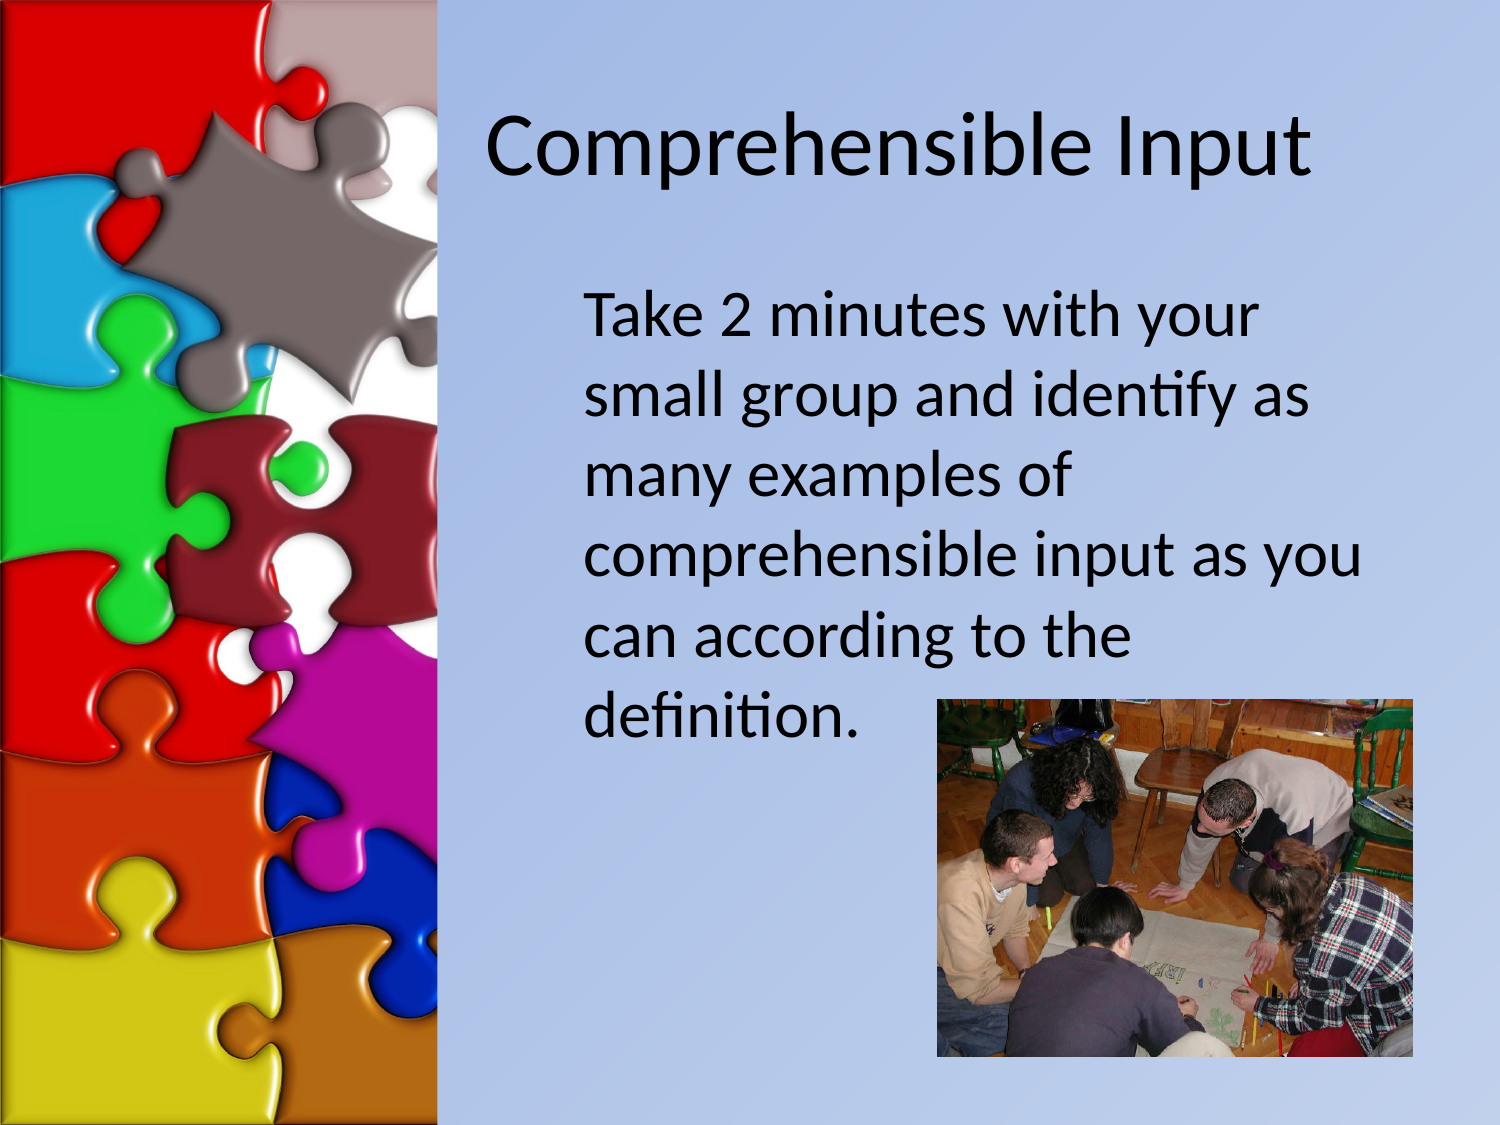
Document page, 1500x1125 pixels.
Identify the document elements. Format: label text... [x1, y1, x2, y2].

list Take 2 minutes with your small group and identify as many examples of comprehensible input as you can according to the definition. [512, 262, 1425, 1005]
picture [937, 699, 1413, 1057]
title Comprehensible Input [375, 45, 1425, 233]
picture [0, 0, 438, 1125]
